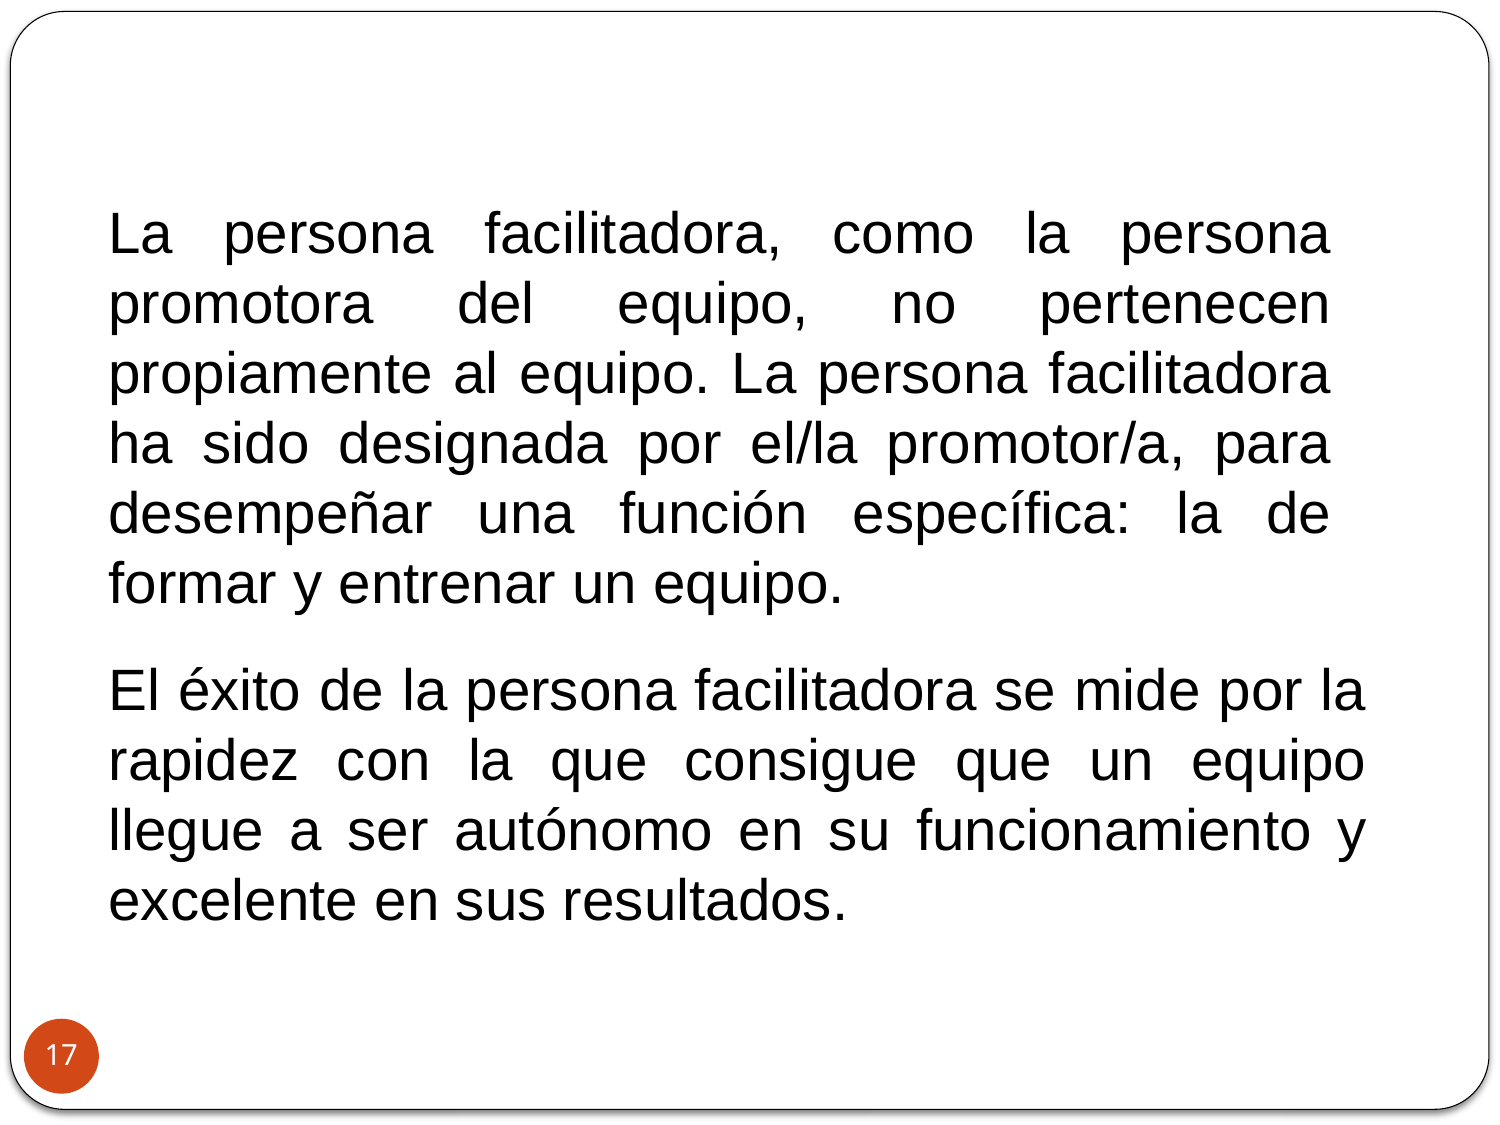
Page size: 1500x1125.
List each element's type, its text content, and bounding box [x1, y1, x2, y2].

text_box La persona facilitadora, como la persona promotora del equipo, no pertenecen propiamente al equipo. La persona facilitadora ha sido designada por el/la promotor/a, para desempeñar una función específica: la de formar y entrenar un equipo. [93, 187, 1348, 623]
text_box El éxito de la persona facilitadora se mide por la rapidez con la que consigue que un equipo llegue a ser autónomo en su funcionamiento y excelente en sus resultados. [93, 644, 1383, 940]
slide_number 17 [23, 1018, 99, 1094]
